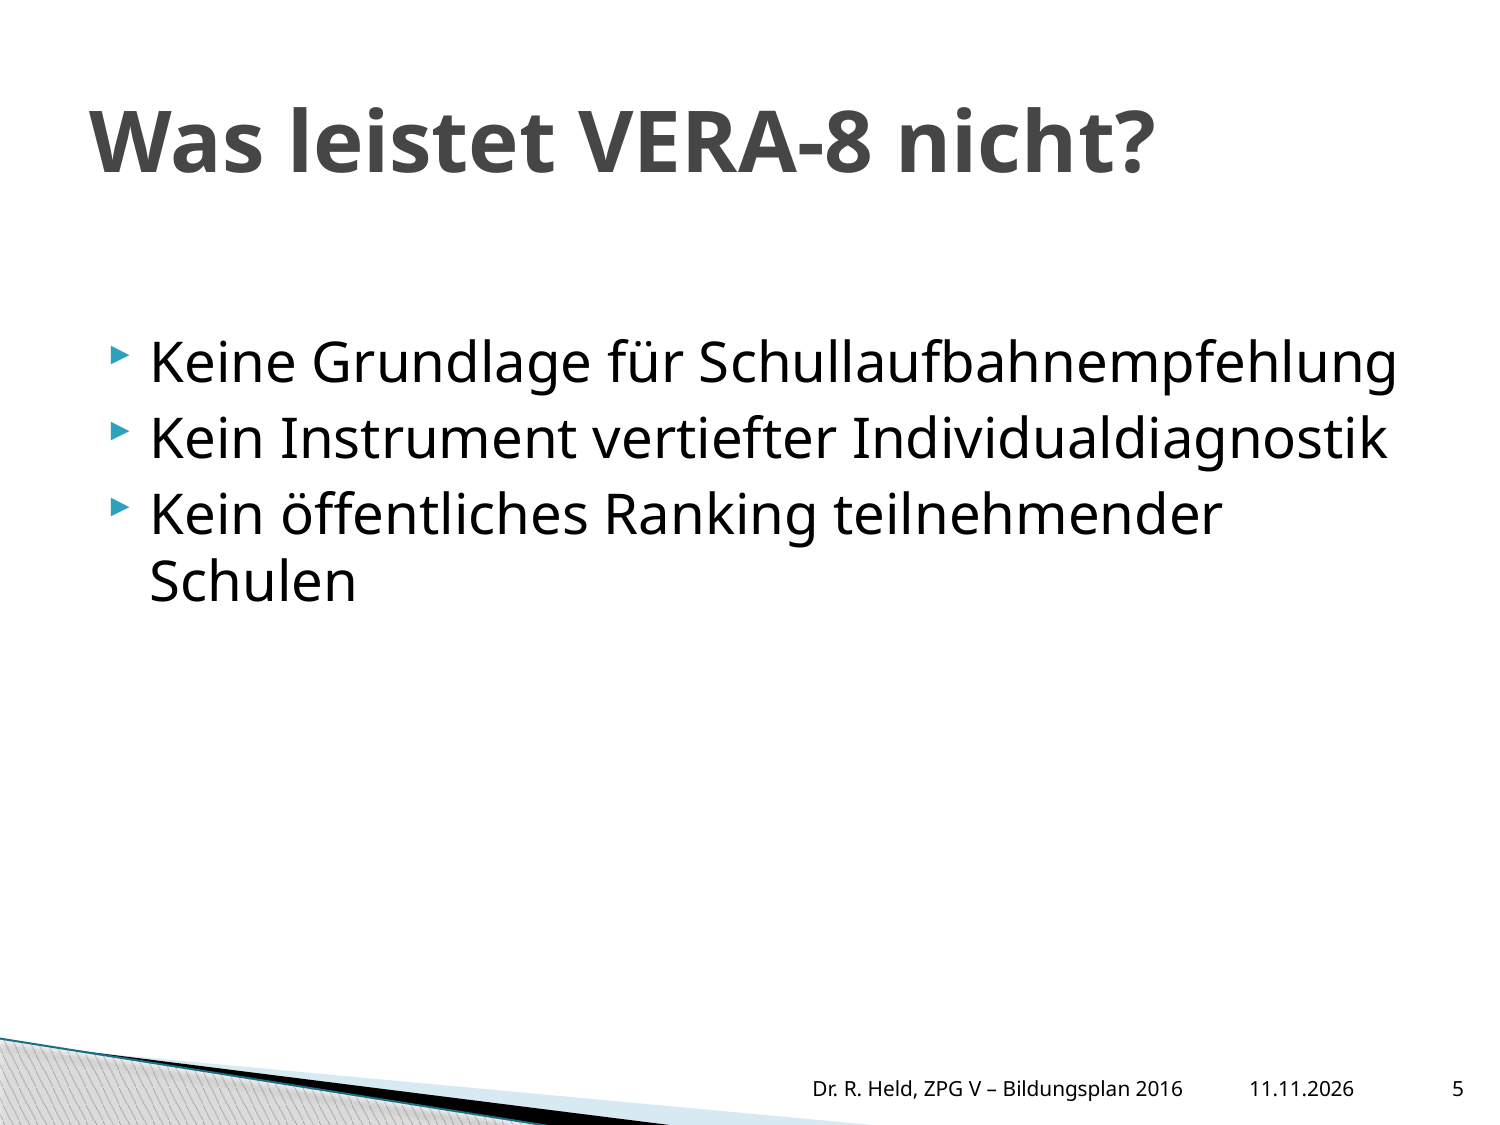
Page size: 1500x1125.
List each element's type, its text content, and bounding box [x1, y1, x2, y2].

title Was leistet VERA-8 nicht? [75, 45, 1425, 233]
slide_number 5 [1399, 1051, 1479, 1112]
list Keine Grundlage für Schullaufbahnempfehlung Kein Instrument vertiefter Individualdiagnostik Kein öffentliches Ranking teilnehmender Schulen [75, 243, 1425, 986]
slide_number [1235, 1051, 1399, 1112]
footer Dr. R. Held, ZPG V – Bildungsplan 2016 [797, 1051, 1235, 1112]
